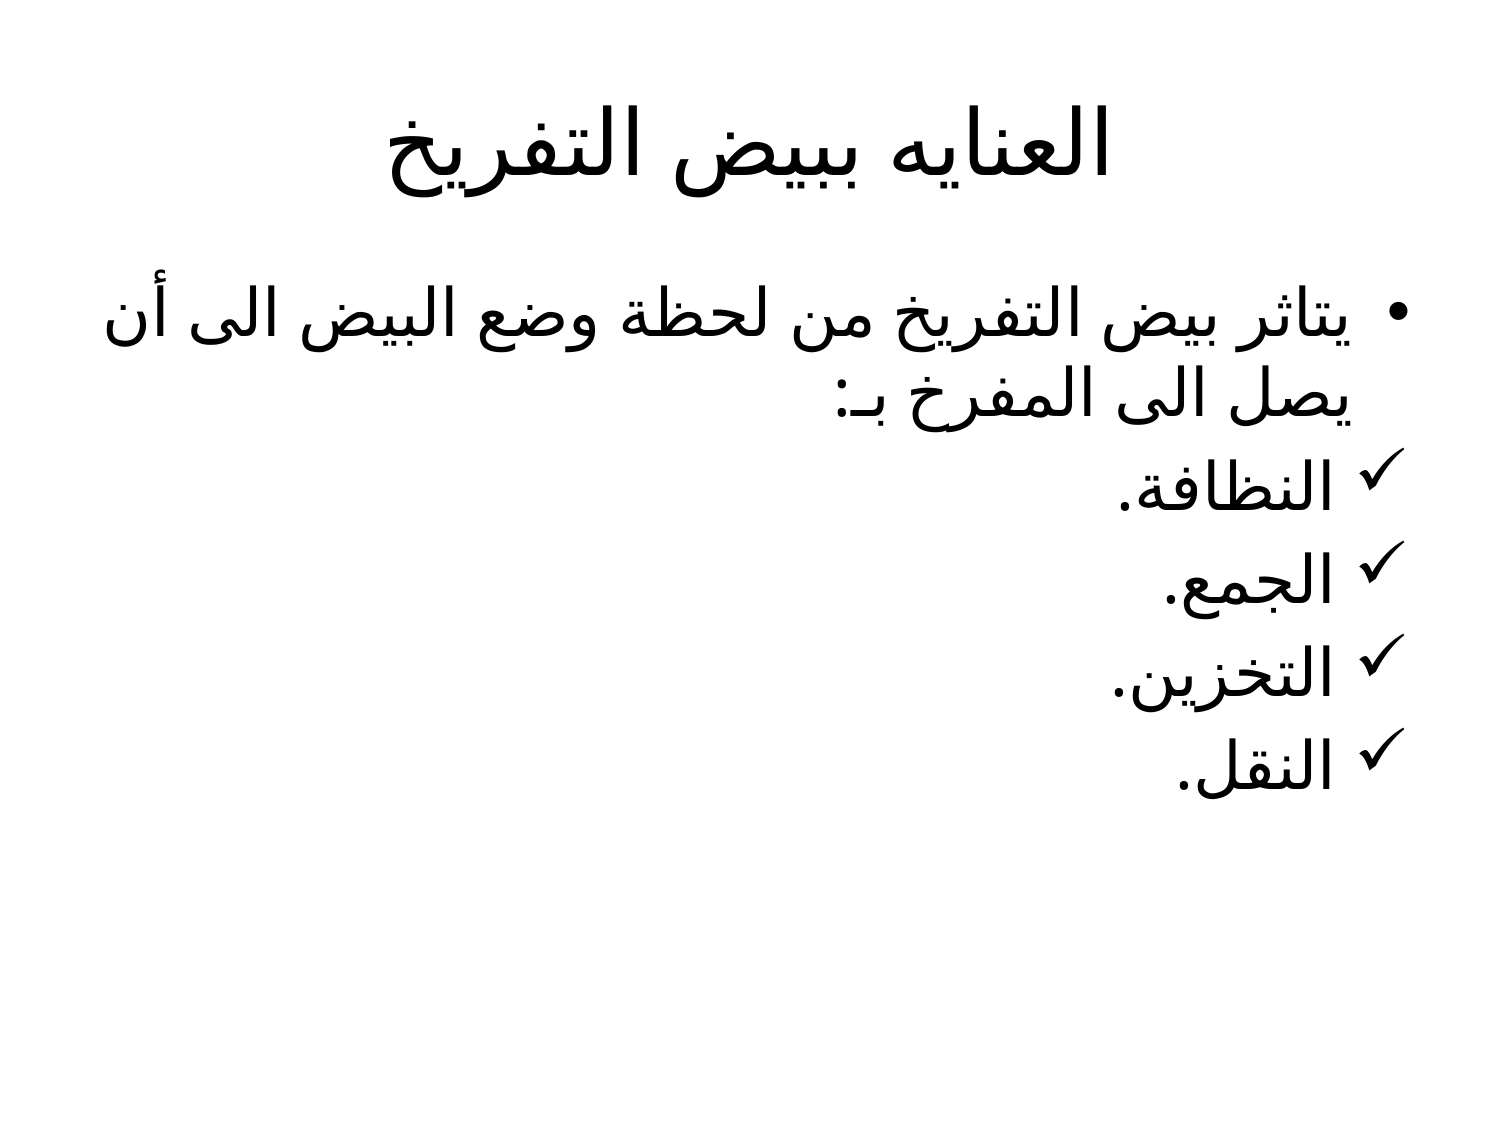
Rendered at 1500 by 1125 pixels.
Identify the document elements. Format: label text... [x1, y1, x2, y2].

list يتاثر بيض التفريخ من لحظة وضع البيض الى أن يصل الى المفرخ بـ: النظافة. الجمع. التخزين. النقل. [75, 262, 1425, 1005]
title العنايه ببيض التفريخ [75, 45, 1425, 233]
